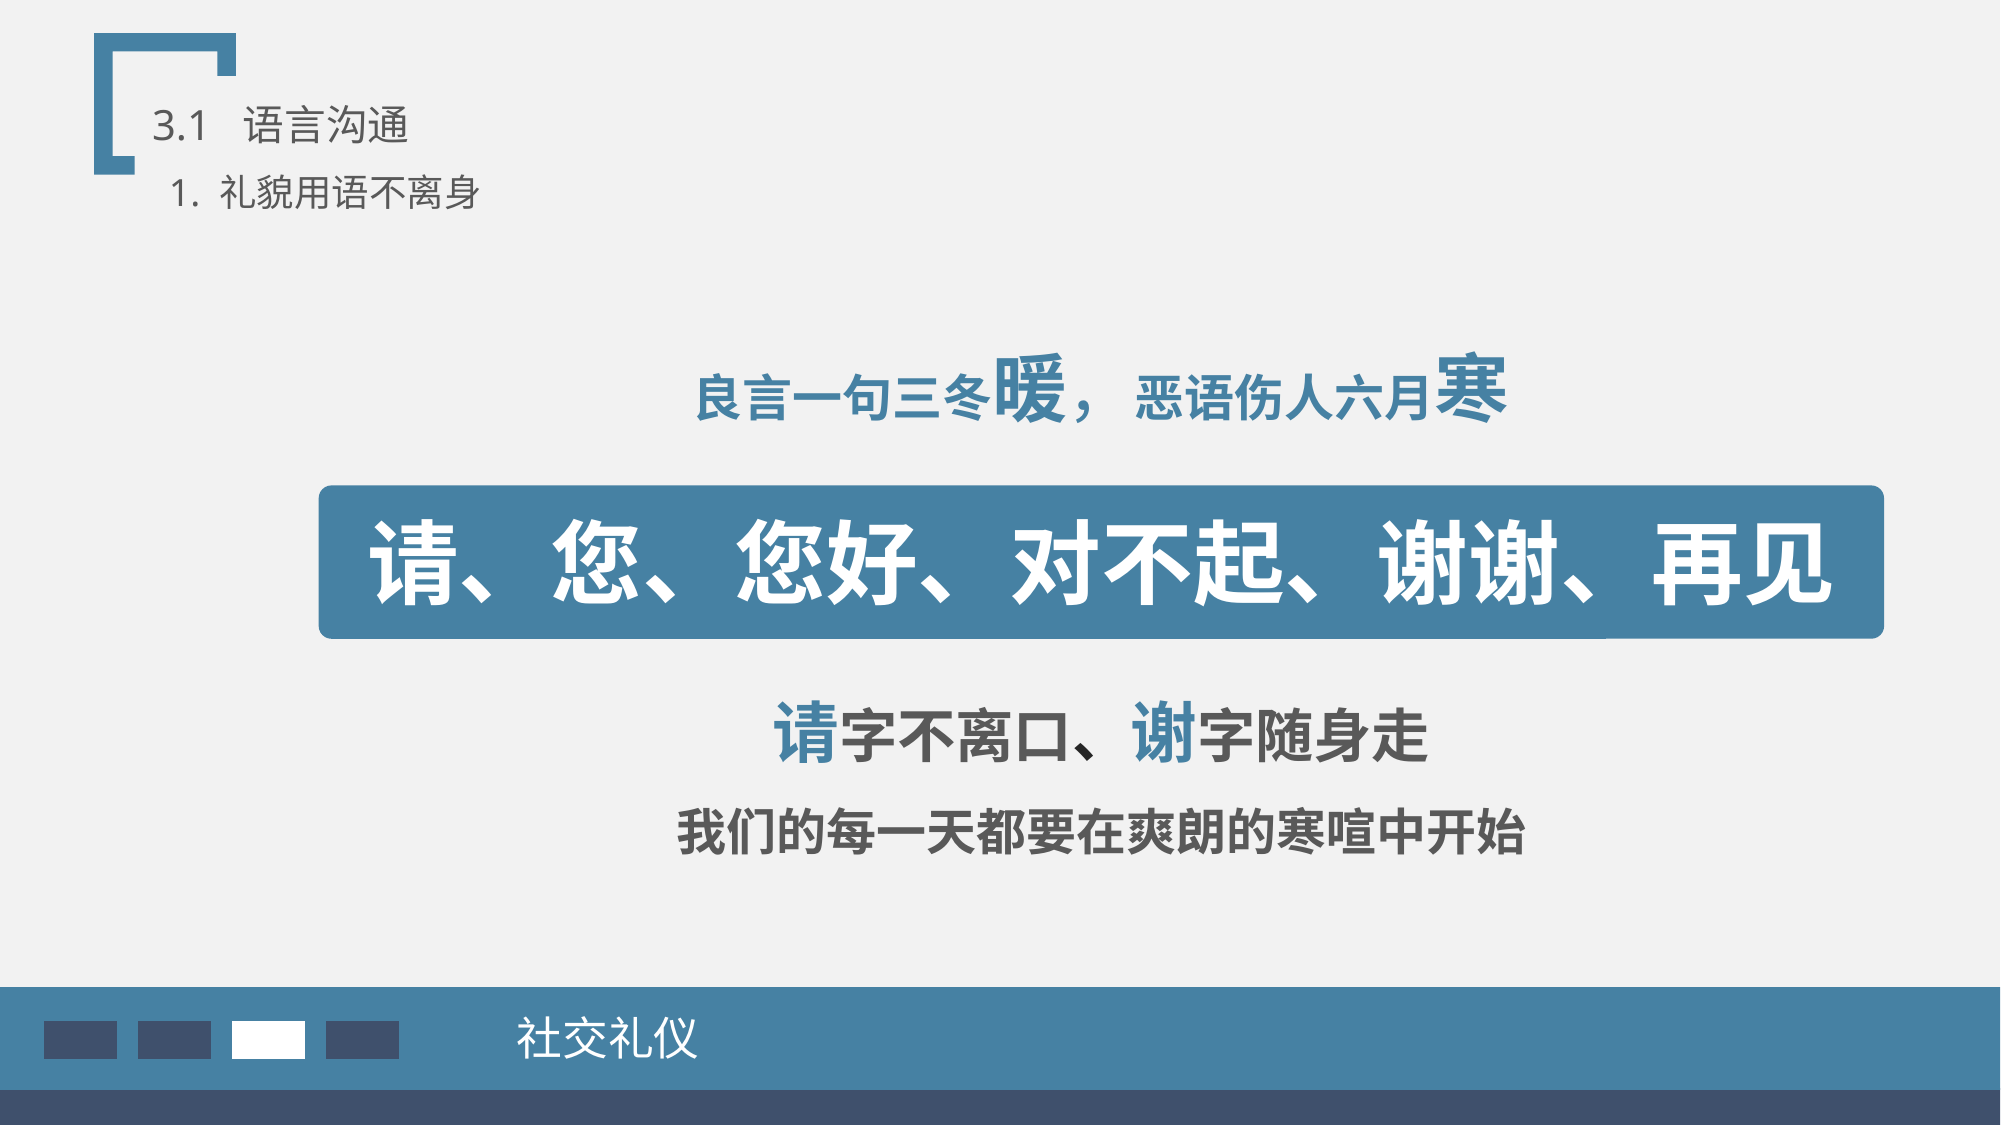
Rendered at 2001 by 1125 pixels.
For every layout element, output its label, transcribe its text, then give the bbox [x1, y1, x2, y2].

text_box 请、您、您好、对不起、谢谢、再见 [352, 498, 1851, 624]
text_box [317, 484, 1886, 640]
text_box 请字不离口、谢字随身走 我们的每一天都要在爽朗的寒喧中开始 [661, 643, 1542, 868]
text_box 1. 礼貌用语不离身 [154, 161, 837, 222]
text_box 3.1 语言沟通 [137, 90, 727, 156]
text_box 良言一句三冬暖，恶语伤人六月寒 [678, 334, 1525, 439]
